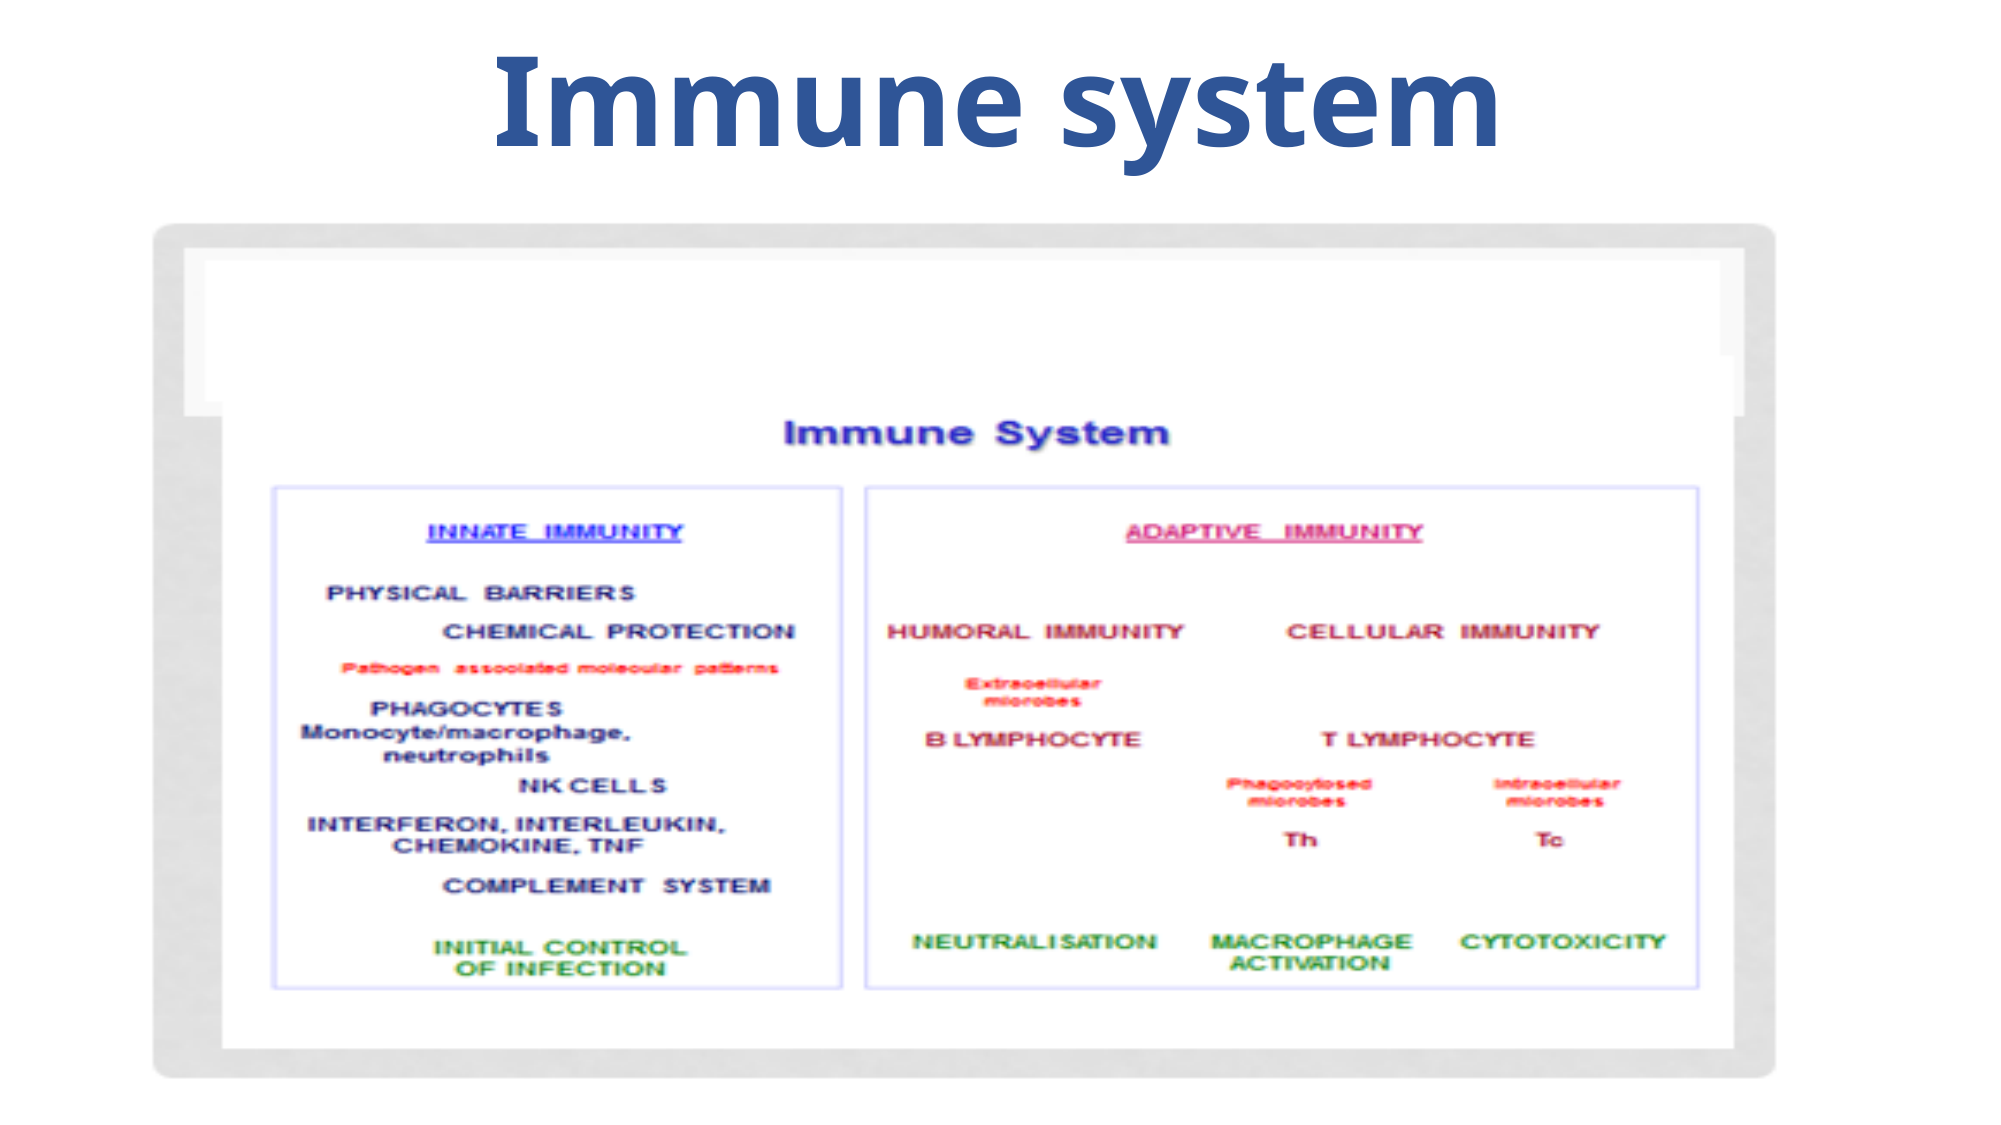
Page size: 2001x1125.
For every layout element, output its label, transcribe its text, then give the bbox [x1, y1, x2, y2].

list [137, 212, 1794, 1091]
title Immune system [137, 0, 1863, 213]
